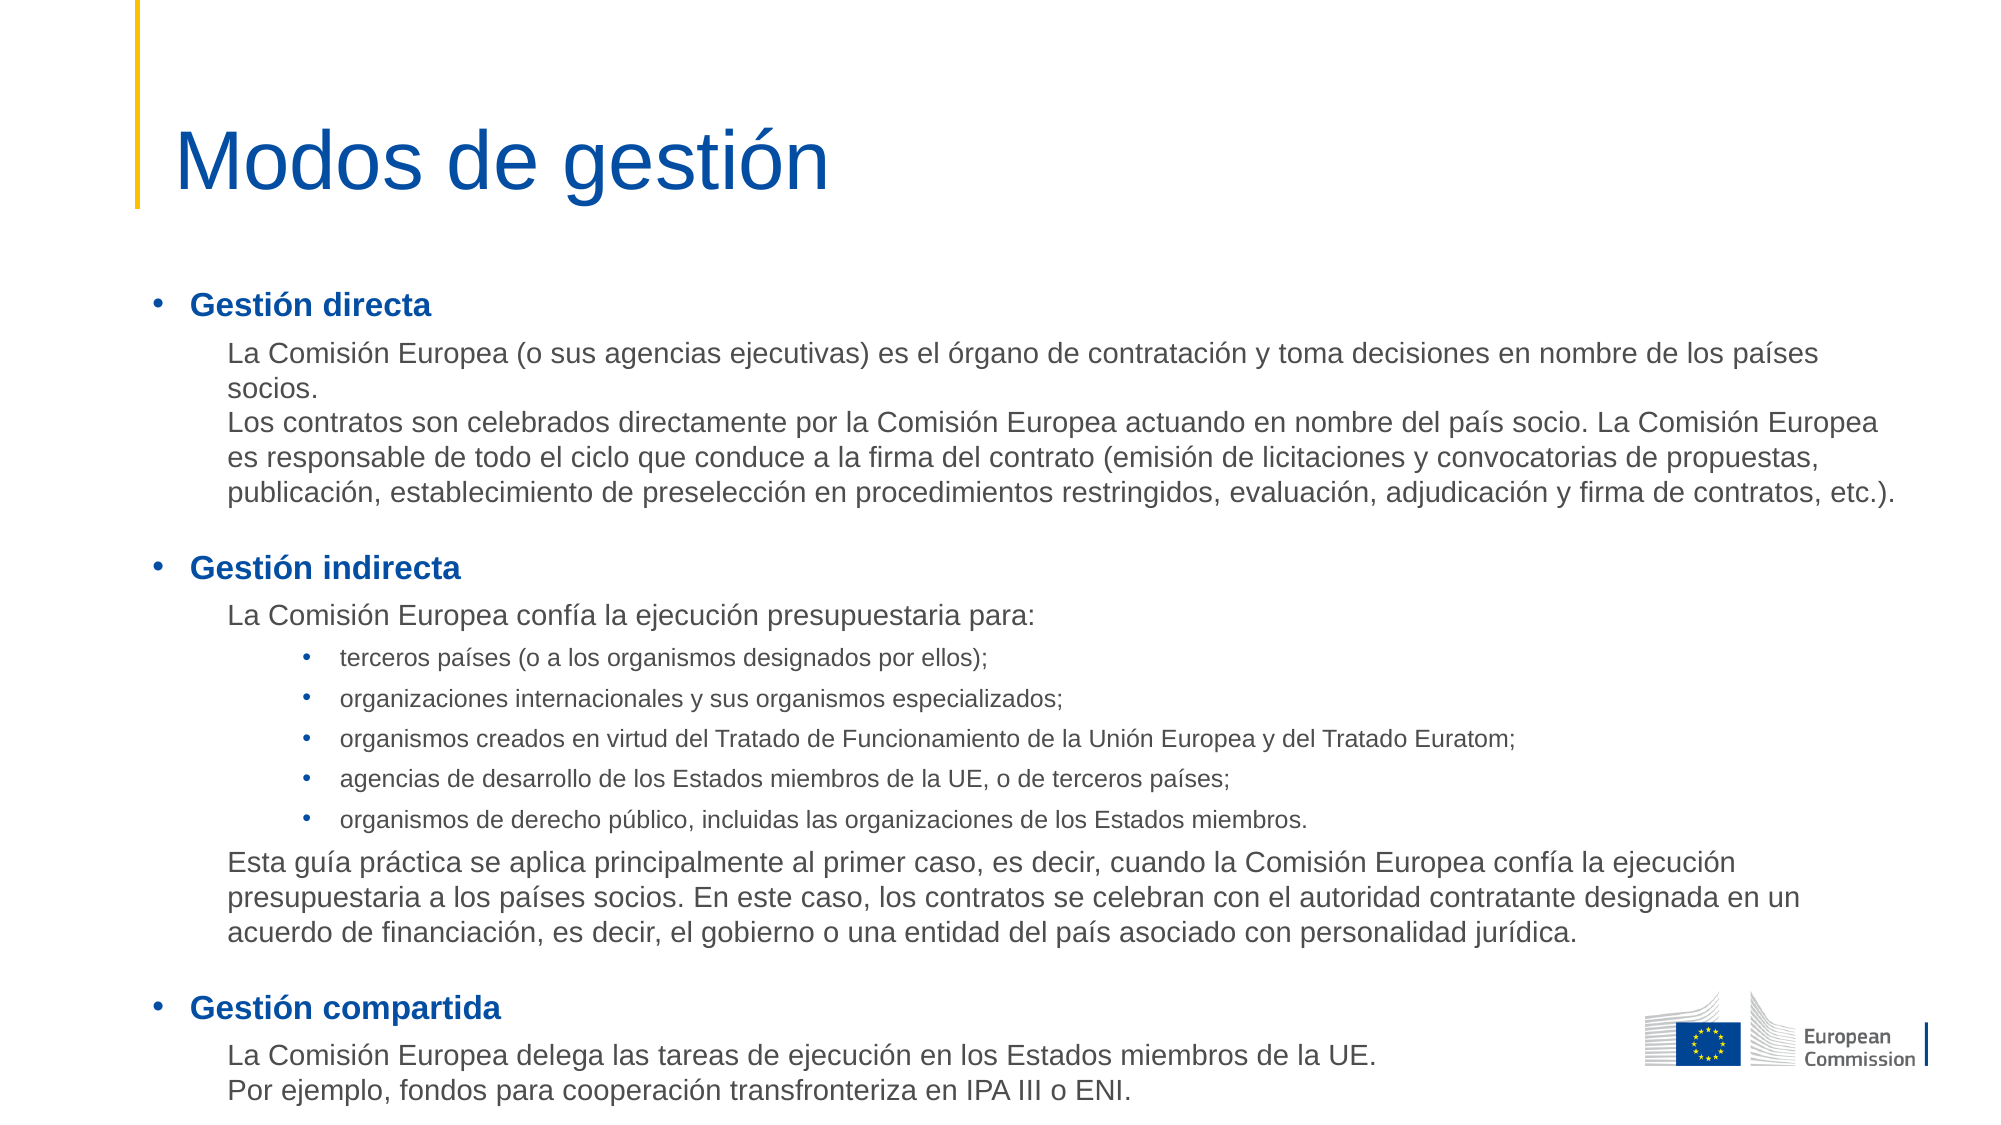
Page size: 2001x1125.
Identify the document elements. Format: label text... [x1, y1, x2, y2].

picture [1645, 991, 1928, 1066]
title Modos de gestión [159, 79, 1885, 208]
list Gestión directa La Comisión Europea (o sus agencias ejecutivas) es el órgano de contratación y toma decisiones en nombre de los países socios. Los contratos son celebrados directamente por la Comisión Europea actuando en nombre del país socio. La Comisión Europea es responsable de todo el ciclo que conduce a la firma del contrato (emisión de licitaciones y convocatorias de propuestas, publicación, establecimiento de preselección en procedimientos restringidos, evaluación, adjudicación y firma de contratos, etc.). Gestión indirecta La Comisión Europea confía la ejecución presupuestaria para: terceros países (o a los organismos designados por ellos); organizaciones internacionales y sus organismos especializados; organismos creados en virtud del Tratado de Funcionamiento de la Unión Europea y del Tratado Euratom; agencias de desarrollo de los Estados miembros de la UE, o de terceros países; organismos de derecho público, incluidas las organizaciones de los Estados miembros. Esta guía práctica se aplica principalmente al primer caso, es decir, cuando la Comisión Europea confía la ejecución presupuestaria a los países socios. En este caso, los contratos se celebran con el autoridad contratante designada en un acuerdo de financiación, es decir, el gobierno o una entidad del país asociado con personalidad jurídica. Gestión compartida La Comisión Europea delega las tareas de ejecución en los Estados miembros de la UE. Por ejemplo, fondos para cooperación transfronteriza en IPA III o ENI. [137, 276, 1927, 913]
